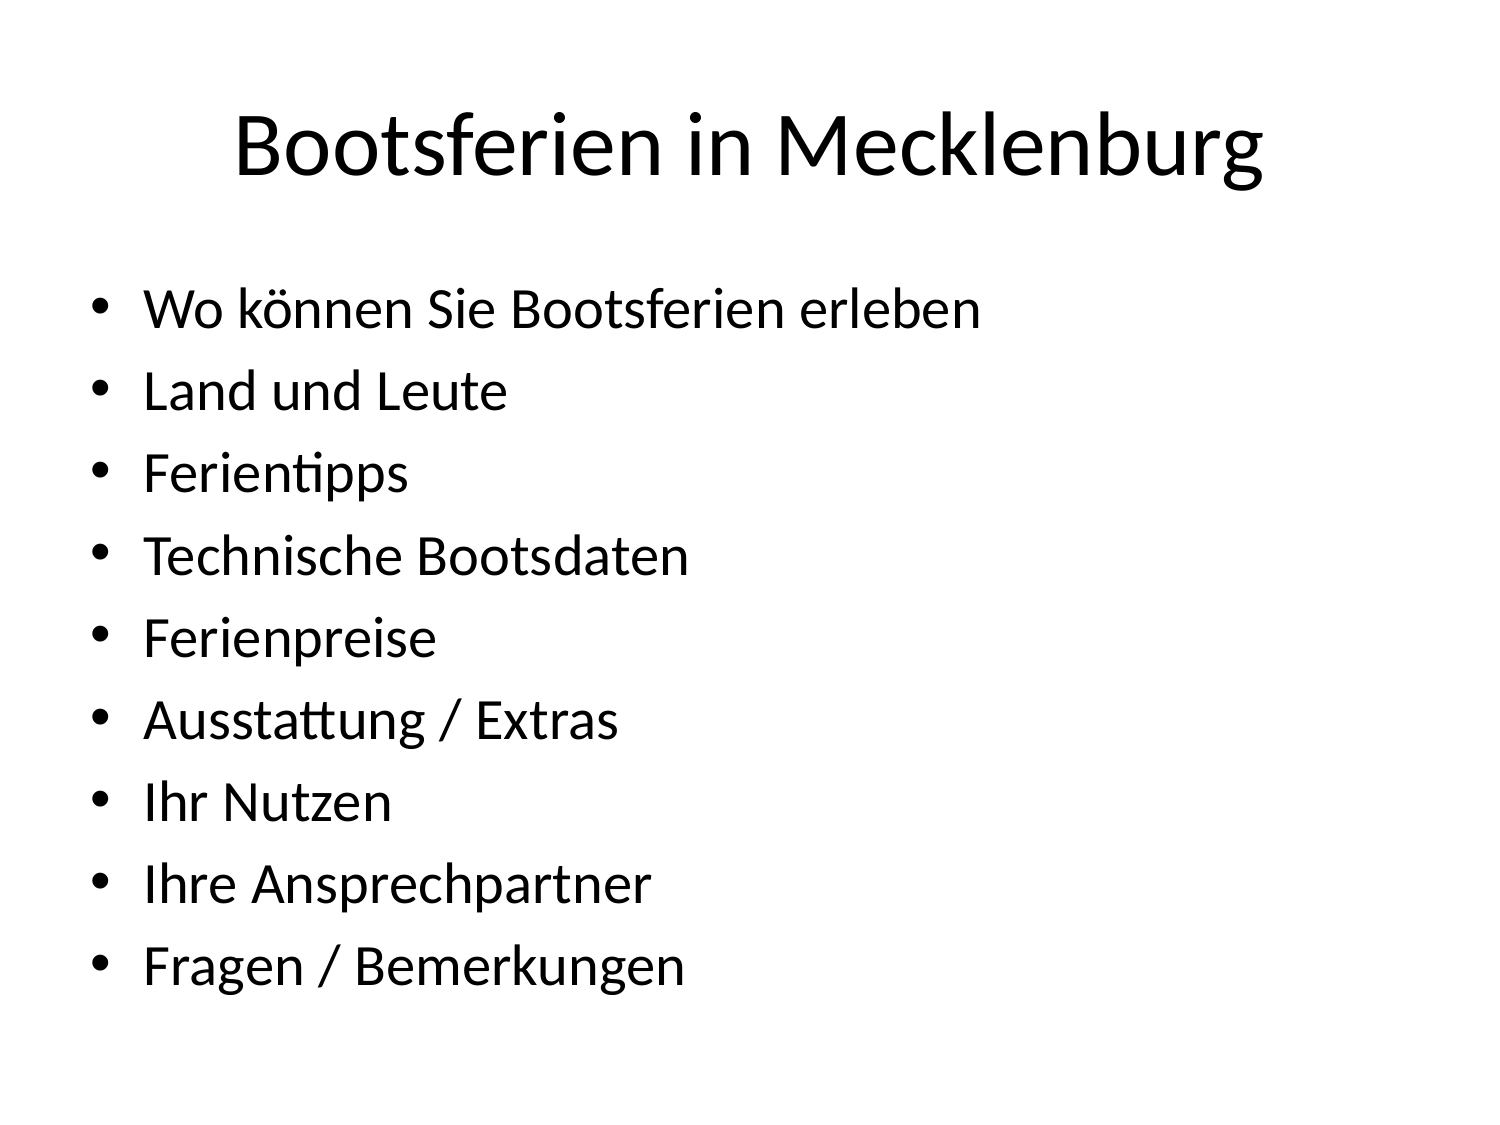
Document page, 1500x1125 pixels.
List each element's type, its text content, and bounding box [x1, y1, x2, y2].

list Wo können Sie Bootsferien erleben Land und Leute Ferientipps Technische Bootsdaten Ferienpreise Ausstattung / Extras Ihr Nutzen Ihre Ansprechpartner Fragen / Bemerkungen [75, 262, 1425, 1005]
title Bootsferien in Mecklenburg [75, 45, 1425, 233]
